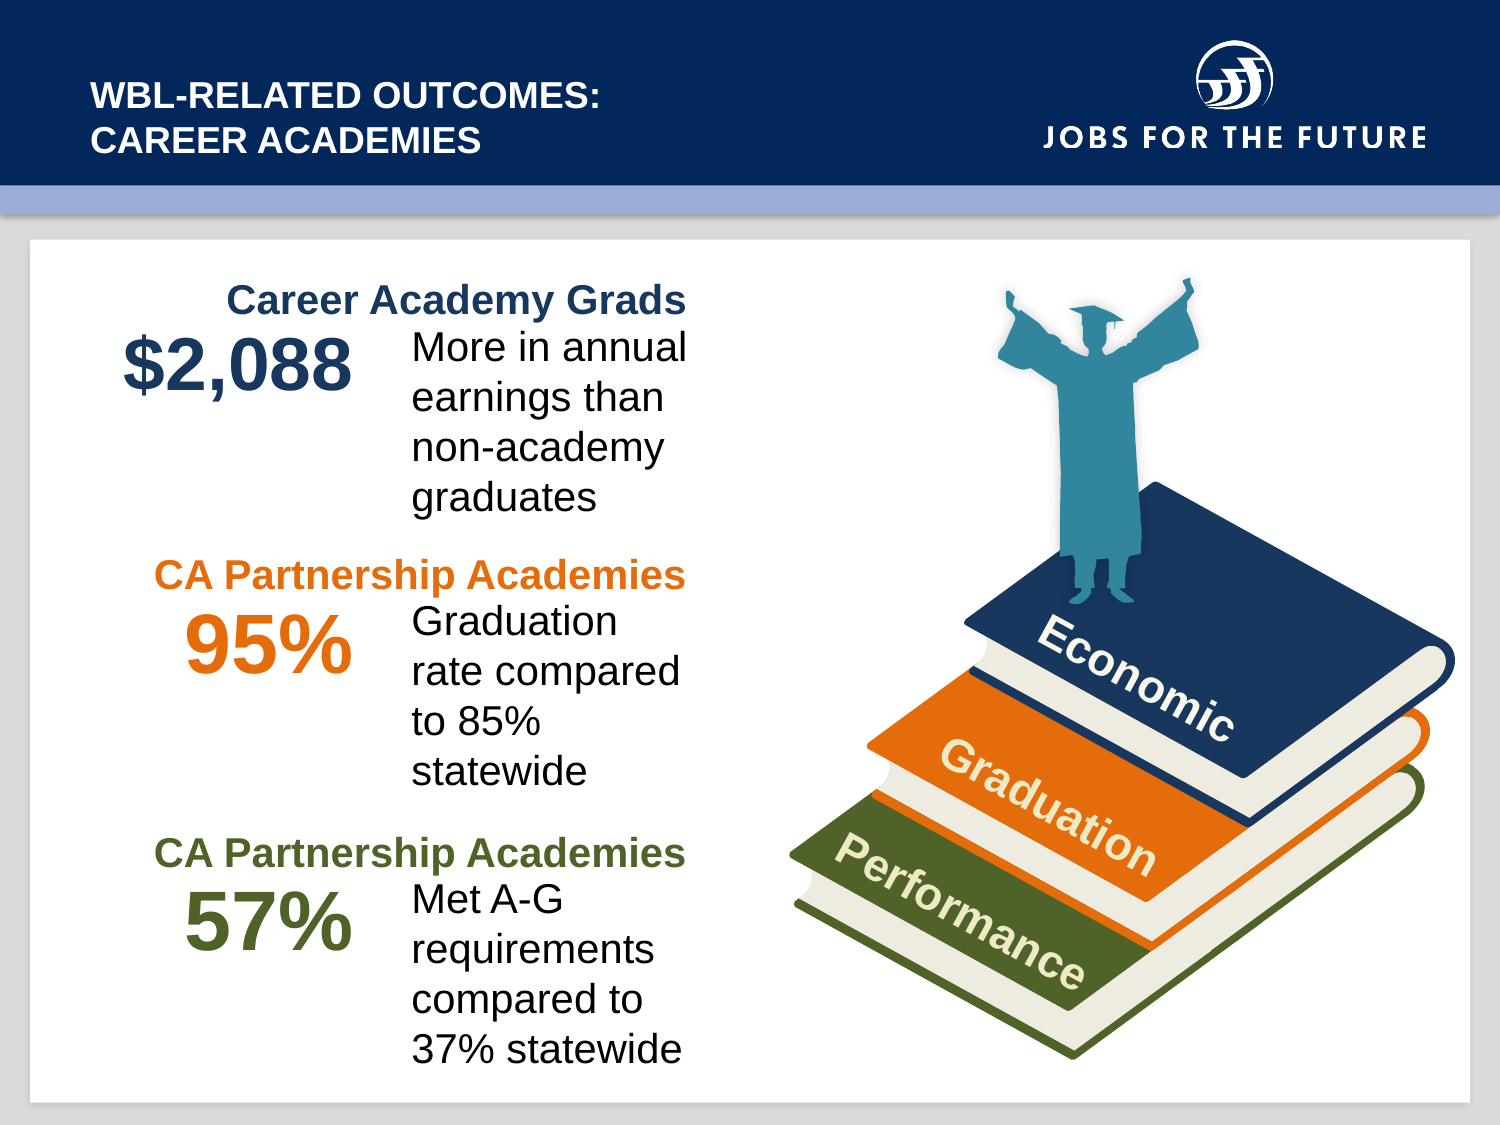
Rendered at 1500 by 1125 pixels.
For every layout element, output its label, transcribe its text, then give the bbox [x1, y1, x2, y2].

text_box Met A-G requirements compared to 37% statewide [396, 864, 704, 1080]
text_box $2,088 [108, 307, 369, 413]
text_box CA Partnership Academies [139, 540, 702, 605]
text_box Career Academy Grads [211, 265, 702, 331]
text_box 57% [169, 858, 369, 975]
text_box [963, 480, 1459, 828]
text_box [998, 277, 1199, 479]
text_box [789, 606, 1429, 1061]
text_box CA Partnership Academies [139, 818, 702, 883]
text_box More in annual earnings than non-academy graduates [396, 312, 704, 528]
text_box Graduation rate compared to 85% statewide [396, 586, 704, 802]
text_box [866, 551, 1434, 952]
title WBL-related outcomes: Career Academies [75, 45, 1013, 188]
text_box 95% [169, 582, 369, 699]
